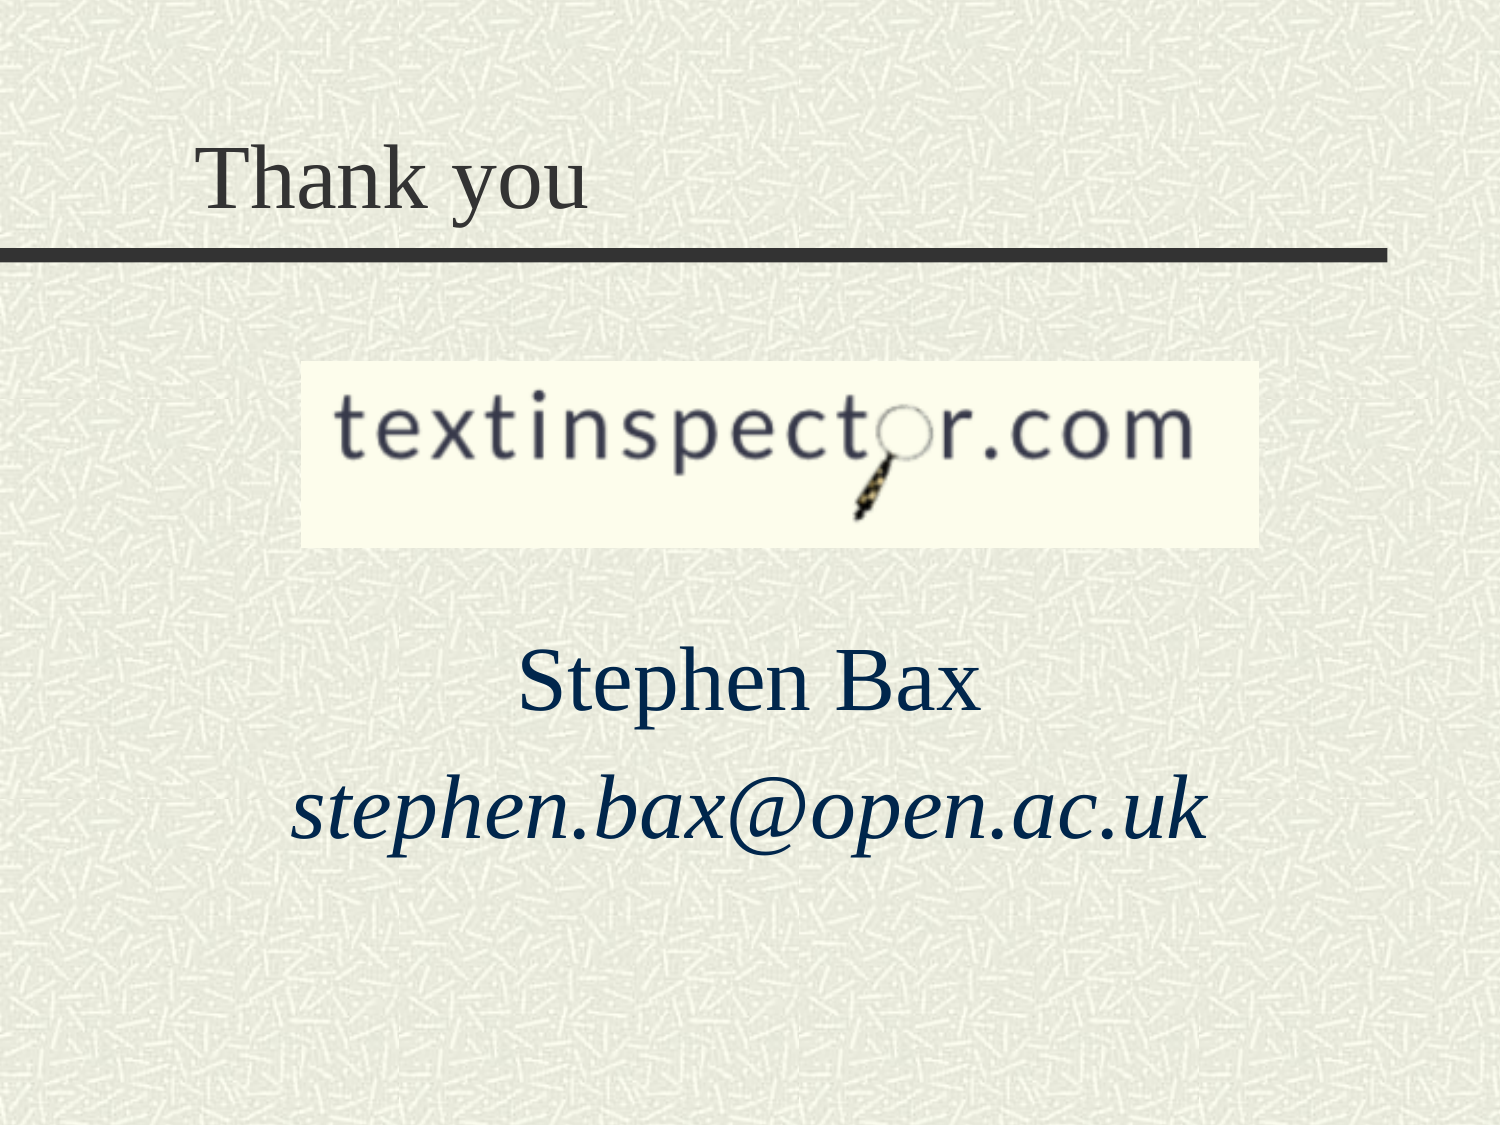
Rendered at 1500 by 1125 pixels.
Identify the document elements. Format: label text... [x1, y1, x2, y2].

title Thank you [179, 46, 1455, 235]
picture [0, 0, 1500, 1125]
list Stephen Bax stephen.bax@open.ac.uk [112, 312, 1388, 1001]
